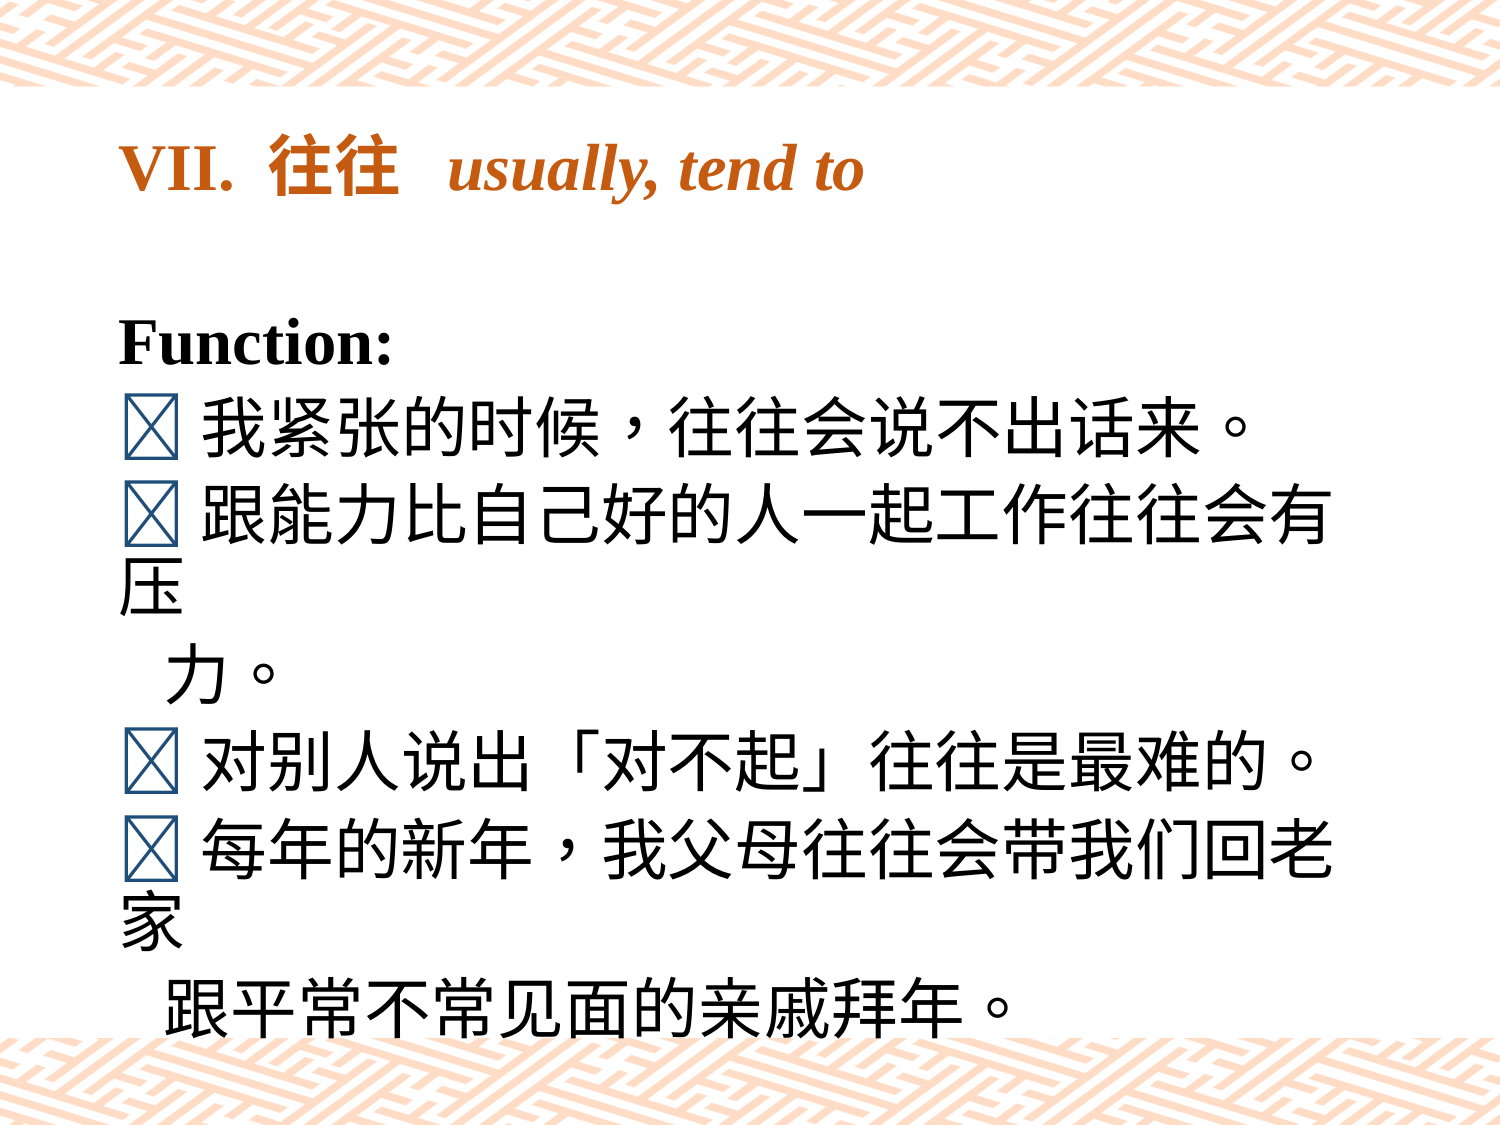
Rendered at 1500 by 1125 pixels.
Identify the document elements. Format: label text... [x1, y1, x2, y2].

list Function: 我紧张的时候，往往会说不出话来。 跟能力比自己好的人一起工作往往会有压 力。 对别人说出「对不起」往往是最难的。 每年的新年，我父母往往会带我们回老家 跟平常不常见面的亲戚拜年。 [103, 299, 1397, 1014]
picture [0, 0, 1500, 1125]
title VII. 往往 usually, tend to [103, 59, 1397, 278]
